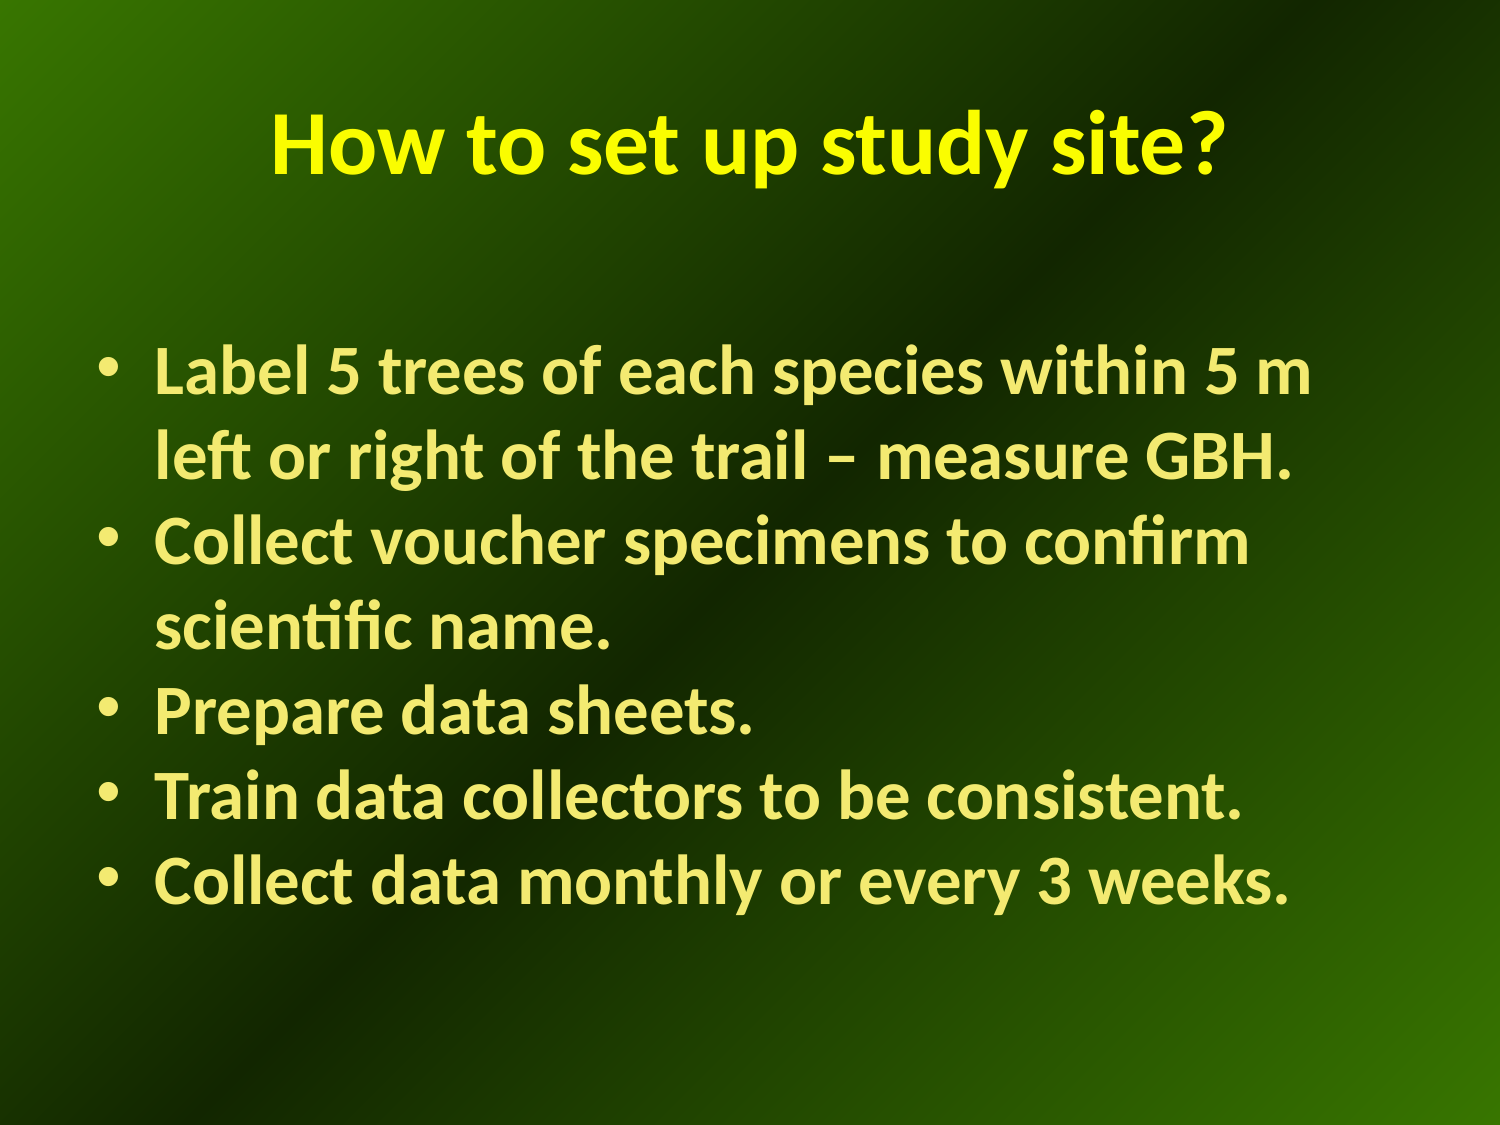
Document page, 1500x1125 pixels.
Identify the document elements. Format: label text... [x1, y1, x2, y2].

title How to set up study site? [0, 75, 1500, 317]
subtitle Label 5 trees of each species within 5 m left or right of the trail – measure GBH. Collect voucher specimens to confirm scientific name. Prepare data sheets. Train data collectors to be consistent. Collect data monthly or every 3 weeks. [82, 316, 1430, 1079]
